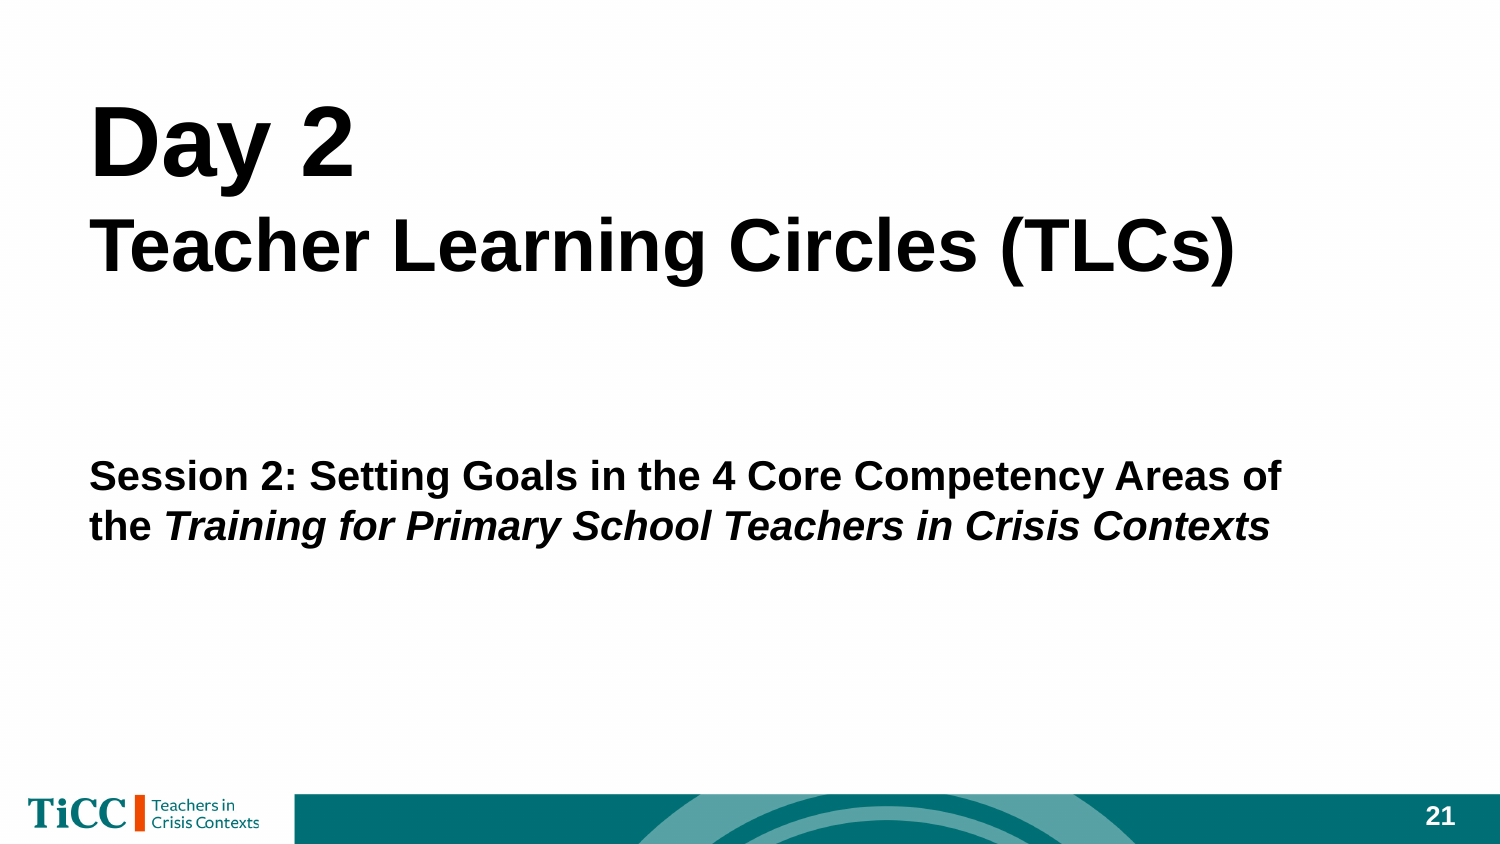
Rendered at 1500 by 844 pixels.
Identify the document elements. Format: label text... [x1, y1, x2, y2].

slide_number 21 [1133, 792, 1471, 838]
picture [0, 0, 1500, 844]
subtitle Session 2: Setting Goals in the 4 Core Competency Areas of the Training for Primary School Teachers in Crisis Contexts [74, 440, 1350, 557]
title Day 2 Teacher Learning Circles (TLCs) [74, 25, 1350, 302]
